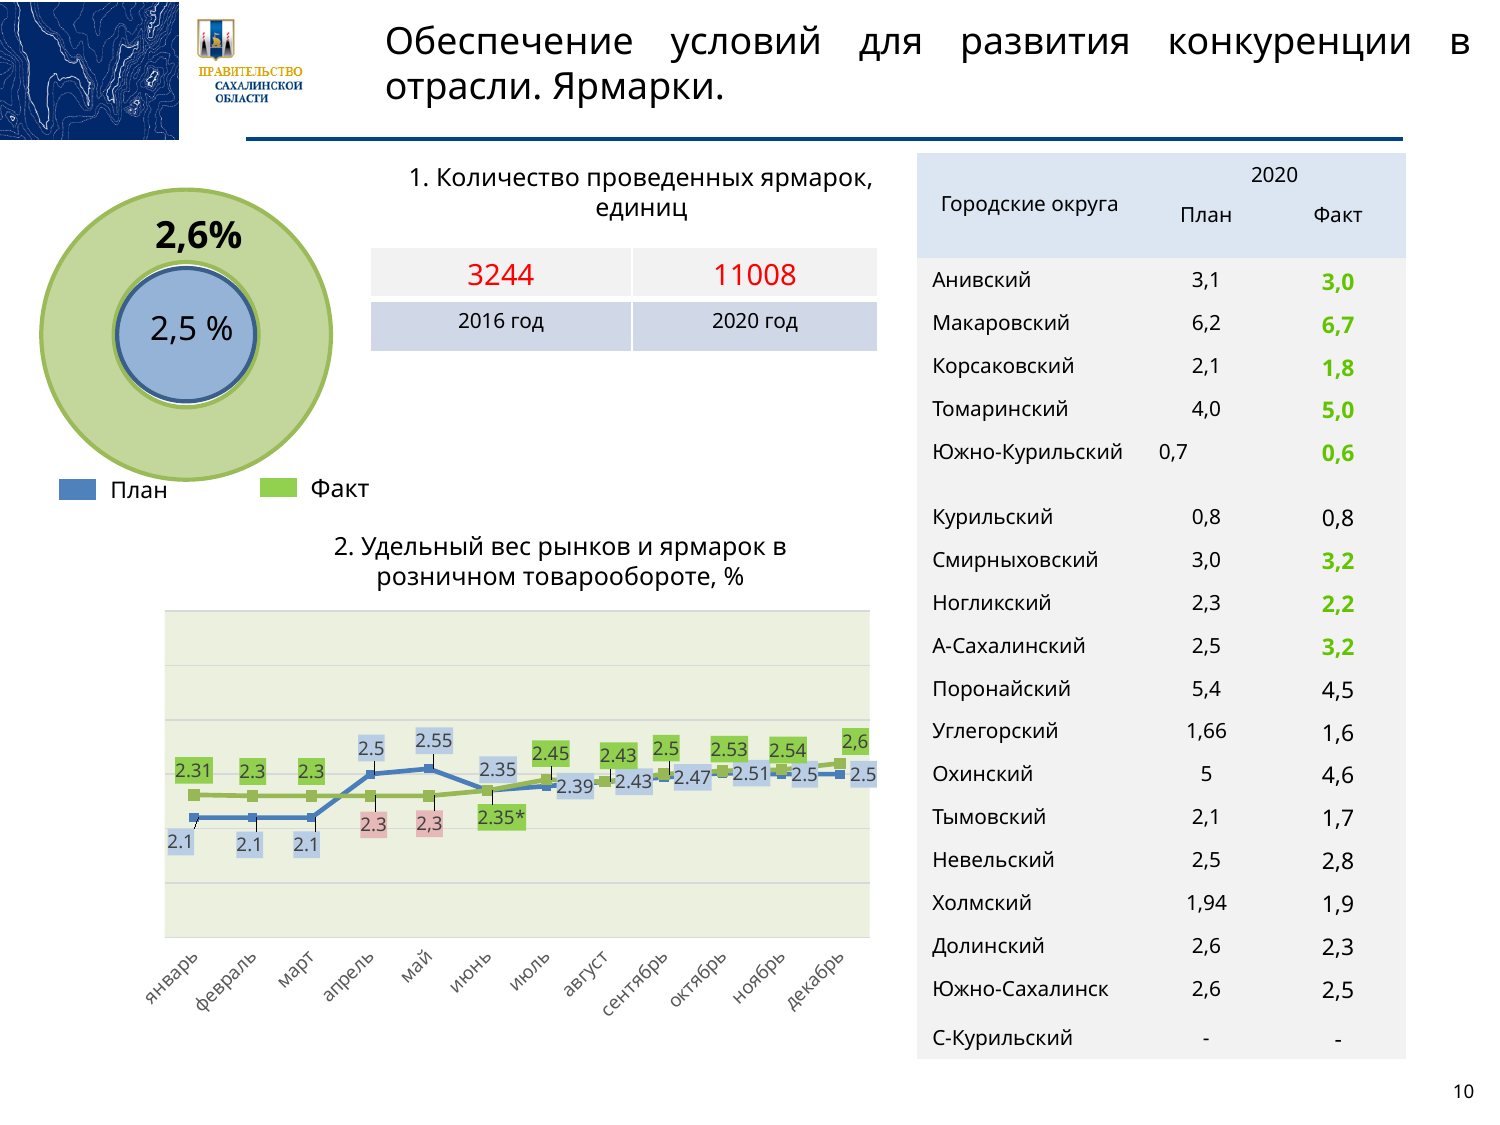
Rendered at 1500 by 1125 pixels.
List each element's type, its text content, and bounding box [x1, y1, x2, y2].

table_cell Факт [1270, 193, 1406, 258]
table_cell 2,1 [1143, 795, 1270, 838]
table_cell - [1270, 1016, 1406, 1059]
table_cell Охинский [917, 752, 1143, 795]
table_cell 1,94 [1143, 881, 1270, 924]
table_cell 6,7 [1270, 301, 1406, 344]
slide_number 10 [1427, 1061, 1500, 1122]
table_cell Анивский [917, 258, 1143, 301]
table_cell План [1143, 193, 1270, 258]
table_cell Холмский [917, 881, 1143, 924]
table_cell 2,6 [1143, 924, 1270, 966]
text_box 1. Количество проведенных ярмарок, единиц [369, 154, 913, 230]
table_cell 3,1 [1143, 258, 1270, 301]
table_cell Углегорский [917, 709, 1143, 752]
table_cell 1,8 [1270, 344, 1406, 387]
table_cell 1,7 [1270, 795, 1406, 838]
table_cell 2,8 [1270, 838, 1406, 881]
table_cell А-Сахалинский [917, 623, 1143, 666]
table_cell - [1143, 1016, 1270, 1059]
table_cell 3,2 [1270, 623, 1406, 666]
text_box План [95, 467, 184, 510]
table_cell Поронайский [917, 666, 1143, 709]
table_cell 1,66 [1143, 709, 1270, 752]
table_cell Макаровский [917, 301, 1143, 344]
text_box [0, 2, 1403, 140]
table_cell 0,8 [1270, 495, 1406, 538]
table_cell 4,0 [1143, 387, 1270, 430]
table_cell 4,5 [1270, 666, 1406, 709]
table_cell Долинский [917, 924, 1143, 966]
table_header 3244 [371, 248, 631, 296]
text_box [39, 203, 334, 482]
table_cell 3,0 [1143, 538, 1270, 581]
text_box 2,5 % [132, 299, 251, 355]
picture [59, 479, 96, 501]
table_cell Томаринский [917, 387, 1143, 430]
table_cell 2,1 [1143, 344, 1270, 387]
table_cell Ногликский [917, 581, 1143, 623]
table_cell 2016 год [371, 302, 631, 351]
table_cell 2,5 [1270, 966, 1406, 1016]
table_cell 1,9 [1270, 881, 1406, 924]
table_cell 2,3 [1143, 581, 1270, 623]
table_cell С-Курильский [917, 1016, 1143, 1059]
table_cell 5,4 [1143, 666, 1270, 709]
table_cell Корсаковский [917, 344, 1143, 387]
table_cell 2,6 [1143, 966, 1270, 1016]
table_cell 5 [1143, 752, 1270, 795]
table_header 2020 [1143, 153, 1406, 193]
table_cell Невельский [917, 838, 1143, 881]
table_cell 2,5 [1143, 838, 1270, 881]
table_cell Южно-Сахалинск [917, 966, 1143, 1016]
text_box Факт [295, 465, 404, 510]
table_cell 5,0 [1270, 387, 1406, 430]
text_box Обеспечение условий для развития конкуренции в отрасли. Ярмарки. [1407, 10, 1487, 115]
table_header 11008 [633, 248, 877, 296]
text_box 2. Удельный вес рынков и ярмарок в розничном товарообороте, % [255, 522, 867, 598]
table_cell 0,8 [1143, 495, 1270, 538]
table_cell Курильский [917, 495, 1143, 538]
text_box 2,6% [119, 203, 279, 263]
table_cell 2020 год [633, 302, 877, 351]
table_header Городские округа [917, 153, 1143, 258]
table_cell 1,6 [1270, 709, 1406, 752]
text_box [120, 187, 252, 203]
table_cell 0,7 [1143, 430, 1270, 495]
table_cell Смирныховский [917, 538, 1143, 581]
table_cell 6,2 [1143, 301, 1270, 344]
table_cell 3,0 [1270, 258, 1406, 301]
text_box [115, 265, 258, 404]
table_cell 2,3 [1270, 924, 1406, 966]
table_cell Тымовский [917, 795, 1143, 838]
table_cell 4,6 [1270, 752, 1406, 795]
table_cell 3,2 [1270, 538, 1406, 581]
table_cell 0,6 [1270, 430, 1406, 495]
table_cell 2,5 [1143, 623, 1270, 666]
table_cell Южно-Курильский [917, 430, 1143, 495]
chart [135, 603, 885, 1032]
table_cell 2,2 [1270, 581, 1406, 623]
picture [260, 478, 297, 498]
